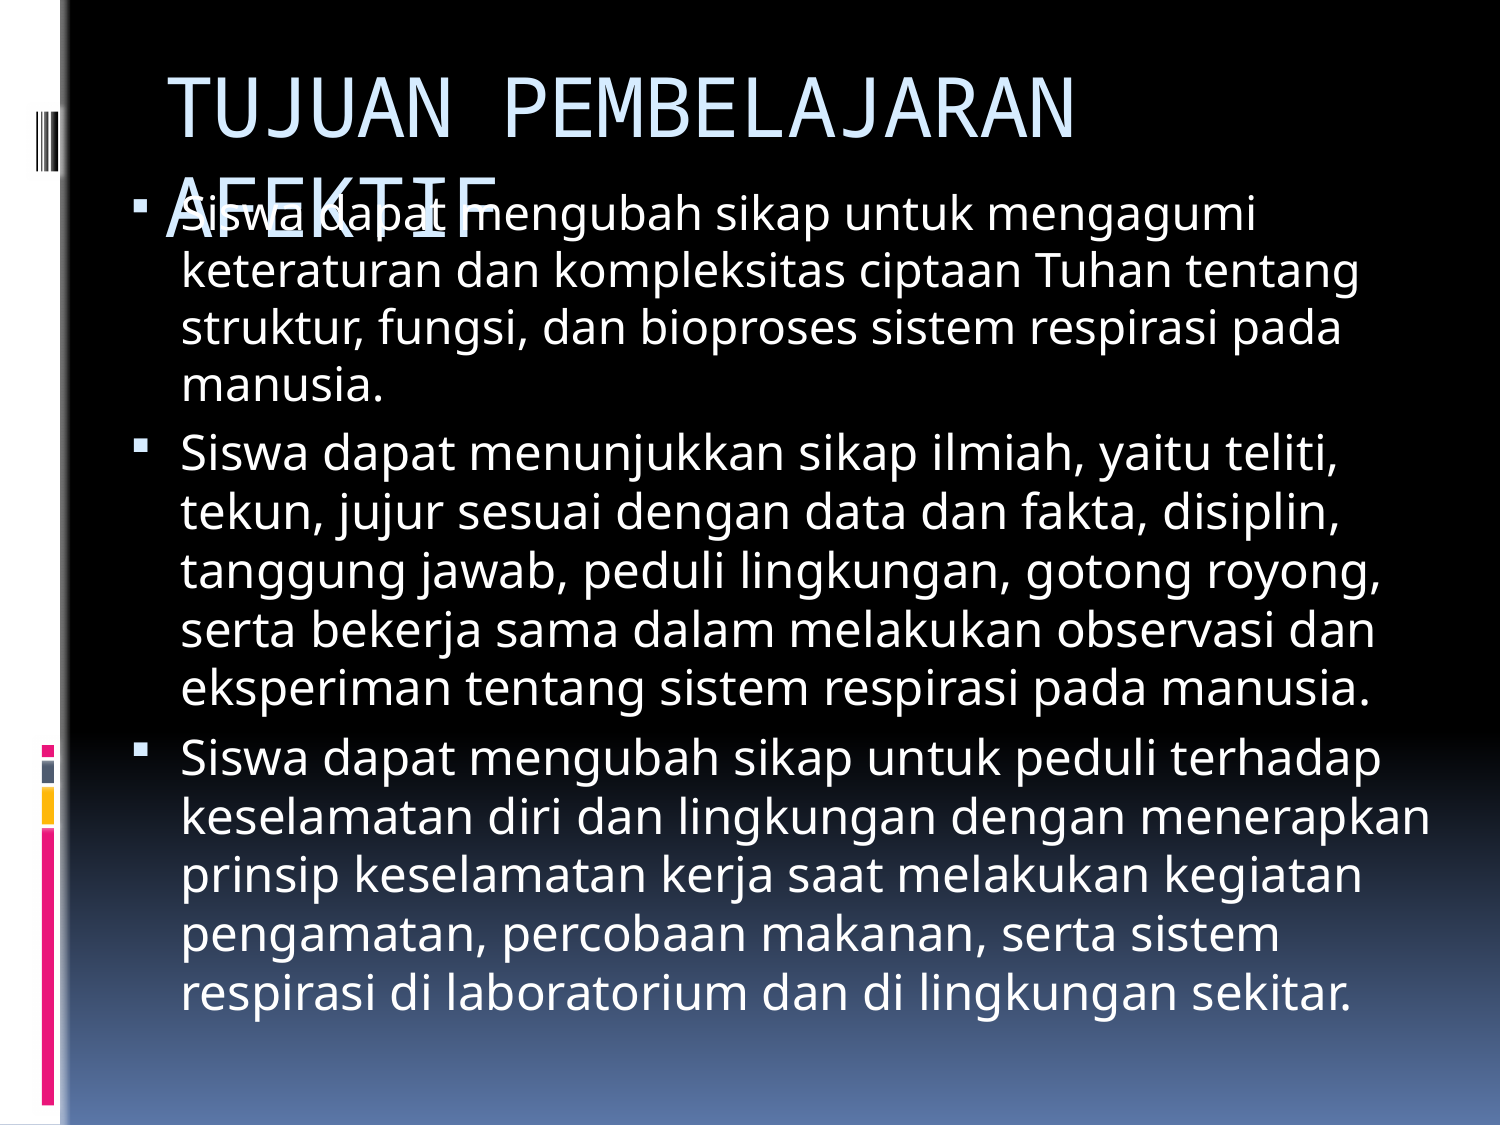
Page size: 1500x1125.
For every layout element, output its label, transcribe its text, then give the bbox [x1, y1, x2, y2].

list Siswa dapat mengubah sikap untuk mengagumi keteraturan dan kompleksitas ciptaan Tuhan tentang struktur, fungsi, dan bioproses sistem respirasi pada manusia. Siswa dapat menunjukkan sikap ilmiah, yaitu teliti, tekun, jujur sesuai dengan data dan fakta, disiplin, tanggung jawab, peduli lingkungan, gotong royong, serta bekerja sama dalam melakukan observasi dan eksperiman tentang sistem respirasi pada manusia. Siswa dapat mengubah sikap untuk peduli terhadap keselamatan diri dan lingkungan dengan menerapkan prinsip keselamatan kerja saat melakukan kegiatan pengamatan, percobaan makanan, serta sistem respirasi di laboratorium dan di lingkungan sekitar. [105, 175, 1456, 1090]
title TUJUAN PEMBELAJARAN AFEKTIF [150, 46, 1425, 175]
